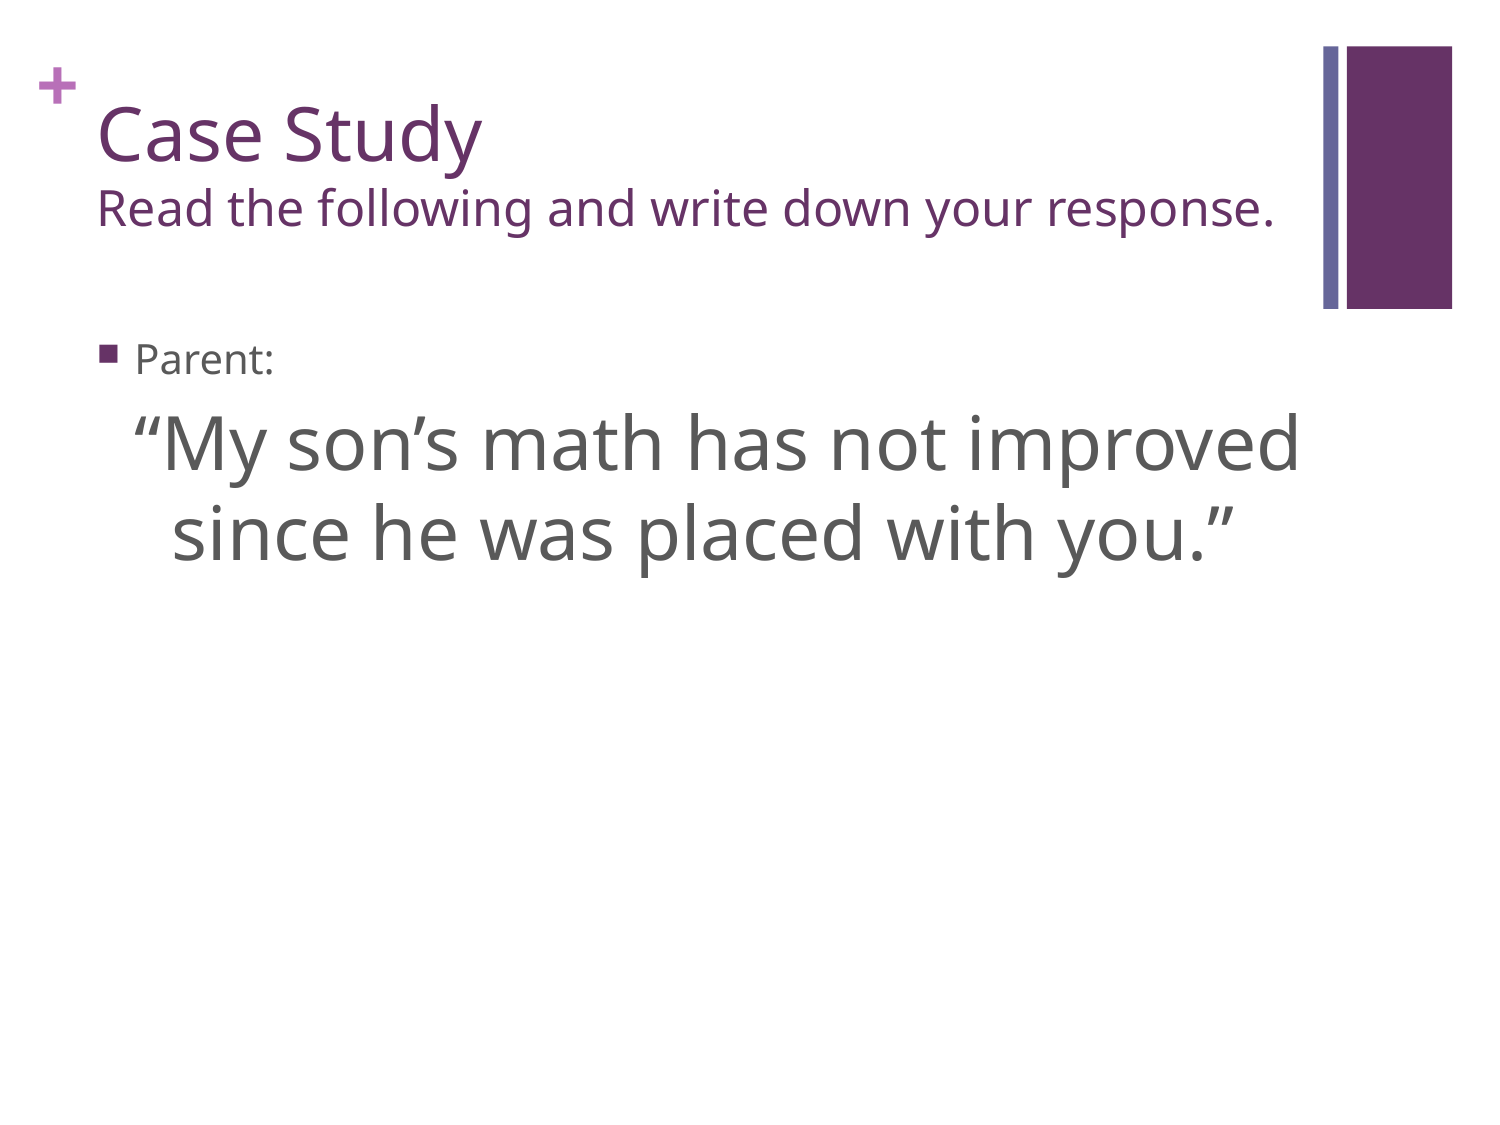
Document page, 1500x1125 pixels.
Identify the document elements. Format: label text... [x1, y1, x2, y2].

list Parent: “My son’s math has not improved since he was placed with you.” [81, 324, 1322, 1005]
title Case Study Read the following and write down your response. [81, 79, 1322, 263]
